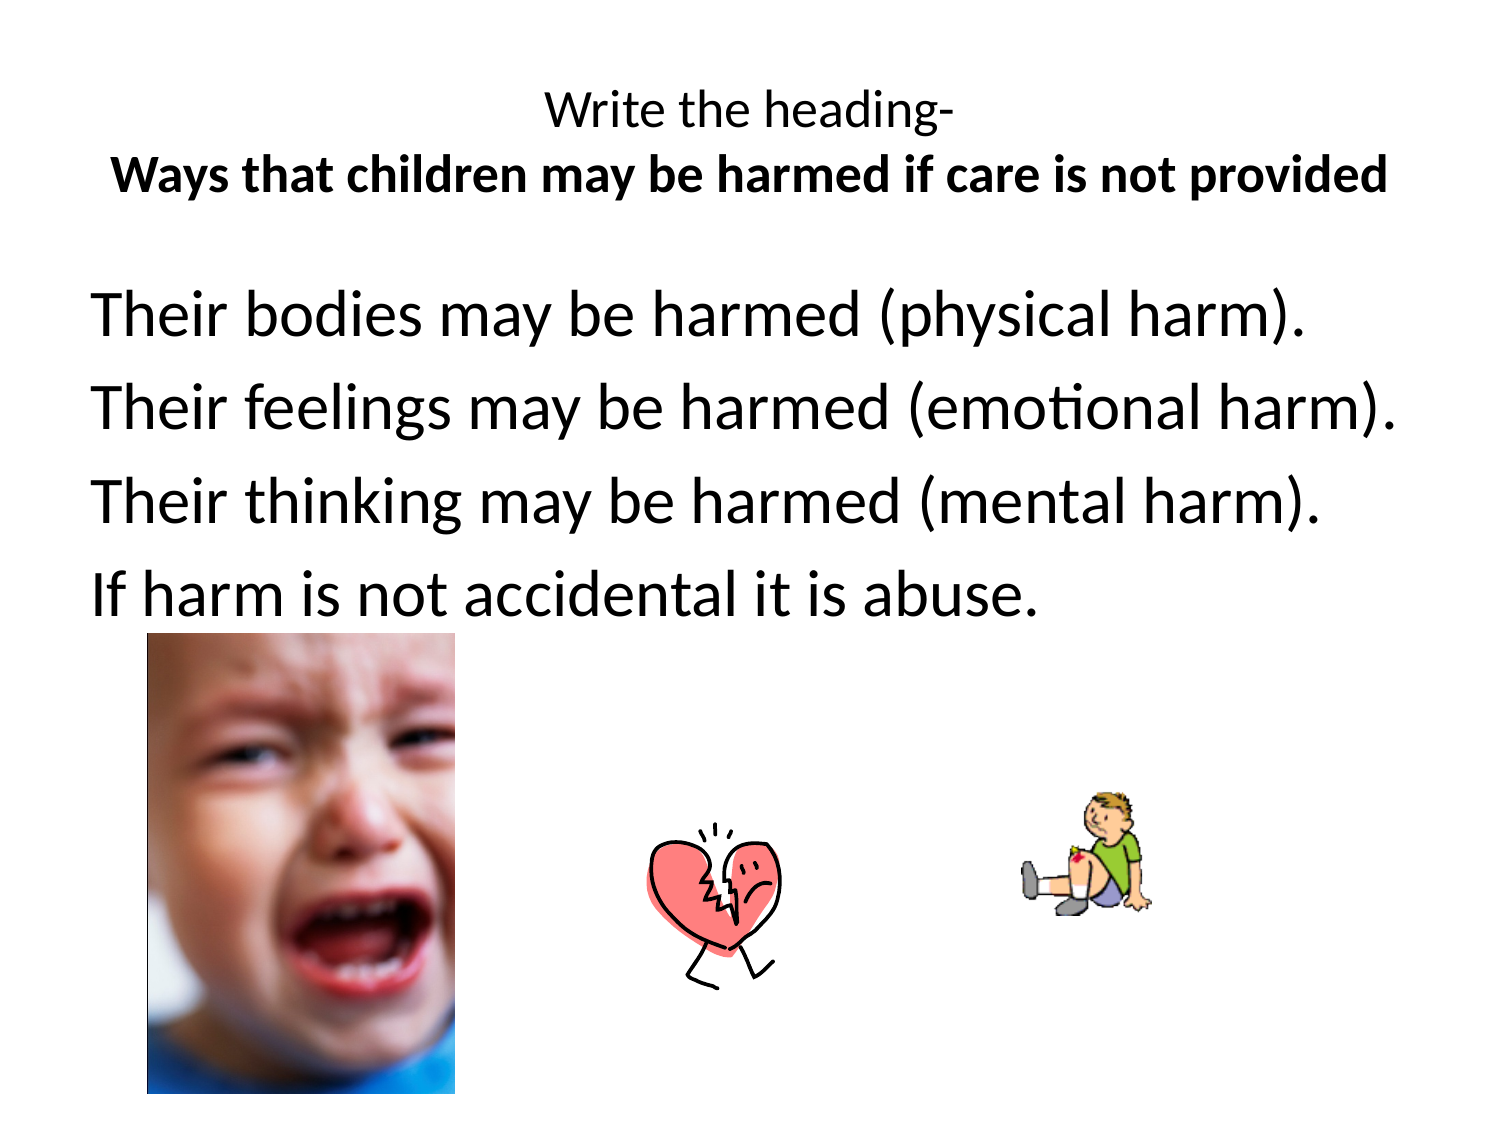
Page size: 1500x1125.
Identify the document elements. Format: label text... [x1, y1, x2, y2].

title Write the heading- Ways that children may be harmed if care is not provided [75, 45, 1425, 233]
list Their bodies may be harmed (physical harm). Their feelings may be harmed (emotional harm). Their thinking may be harmed (mental harm). If harm is not accidental it is abuse. [75, 262, 1425, 1005]
picture [643, 822, 786, 991]
picture [147, 633, 456, 1095]
picture [1021, 774, 1152, 916]
